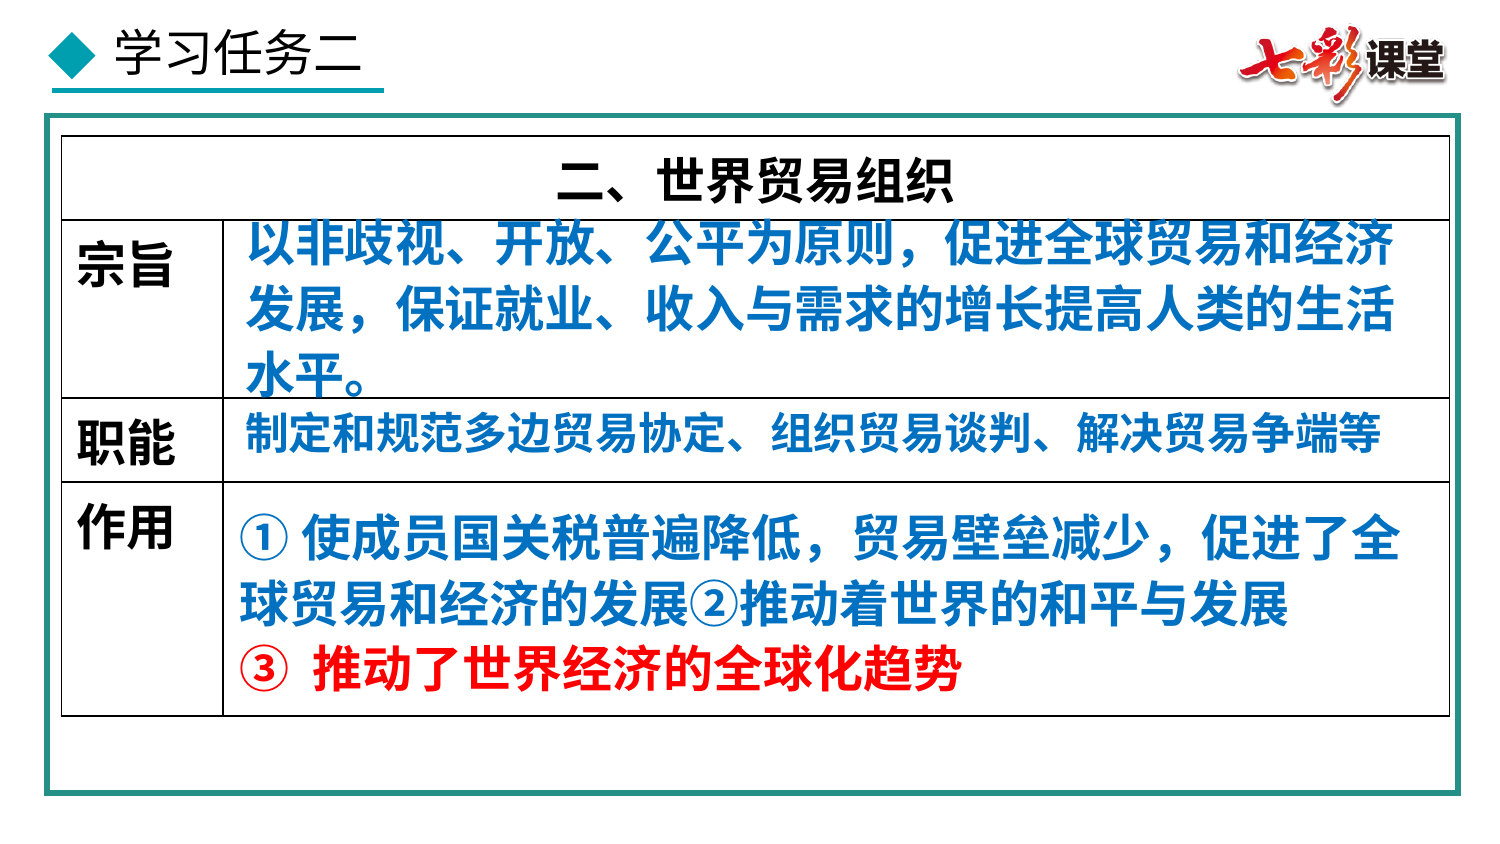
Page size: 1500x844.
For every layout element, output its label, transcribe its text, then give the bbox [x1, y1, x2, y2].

table_header 二、世界贸易组织 [62, 137, 1449, 219]
table_cell 职能 [62, 399, 222, 481]
text_box 以非歧视、开放、公平为原则，促进全球贸易和经济发展，保证就业、收入与需求的增长提高人类的生活水平。 [230, 197, 1459, 304]
text_box 制定和规范多边贸易协定、组织贸易谈判、解决贸易争端等 [230, 398, 1447, 458]
text_box ①使成员国关税普遍降低，贸易壁垒减少，促进了全球贸易和经济的发展②推动着世界的和平与发展 ③ 推动了世界经济的全球化趋势 [224, 492, 1424, 598]
picture [1234, 20, 1451, 108]
table_cell [224, 399, 1449, 481]
table_cell 作用 [62, 483, 222, 715]
table_cell [224, 483, 1449, 715]
table_cell 宗旨 [62, 221, 222, 397]
table_cell [224, 221, 1449, 397]
